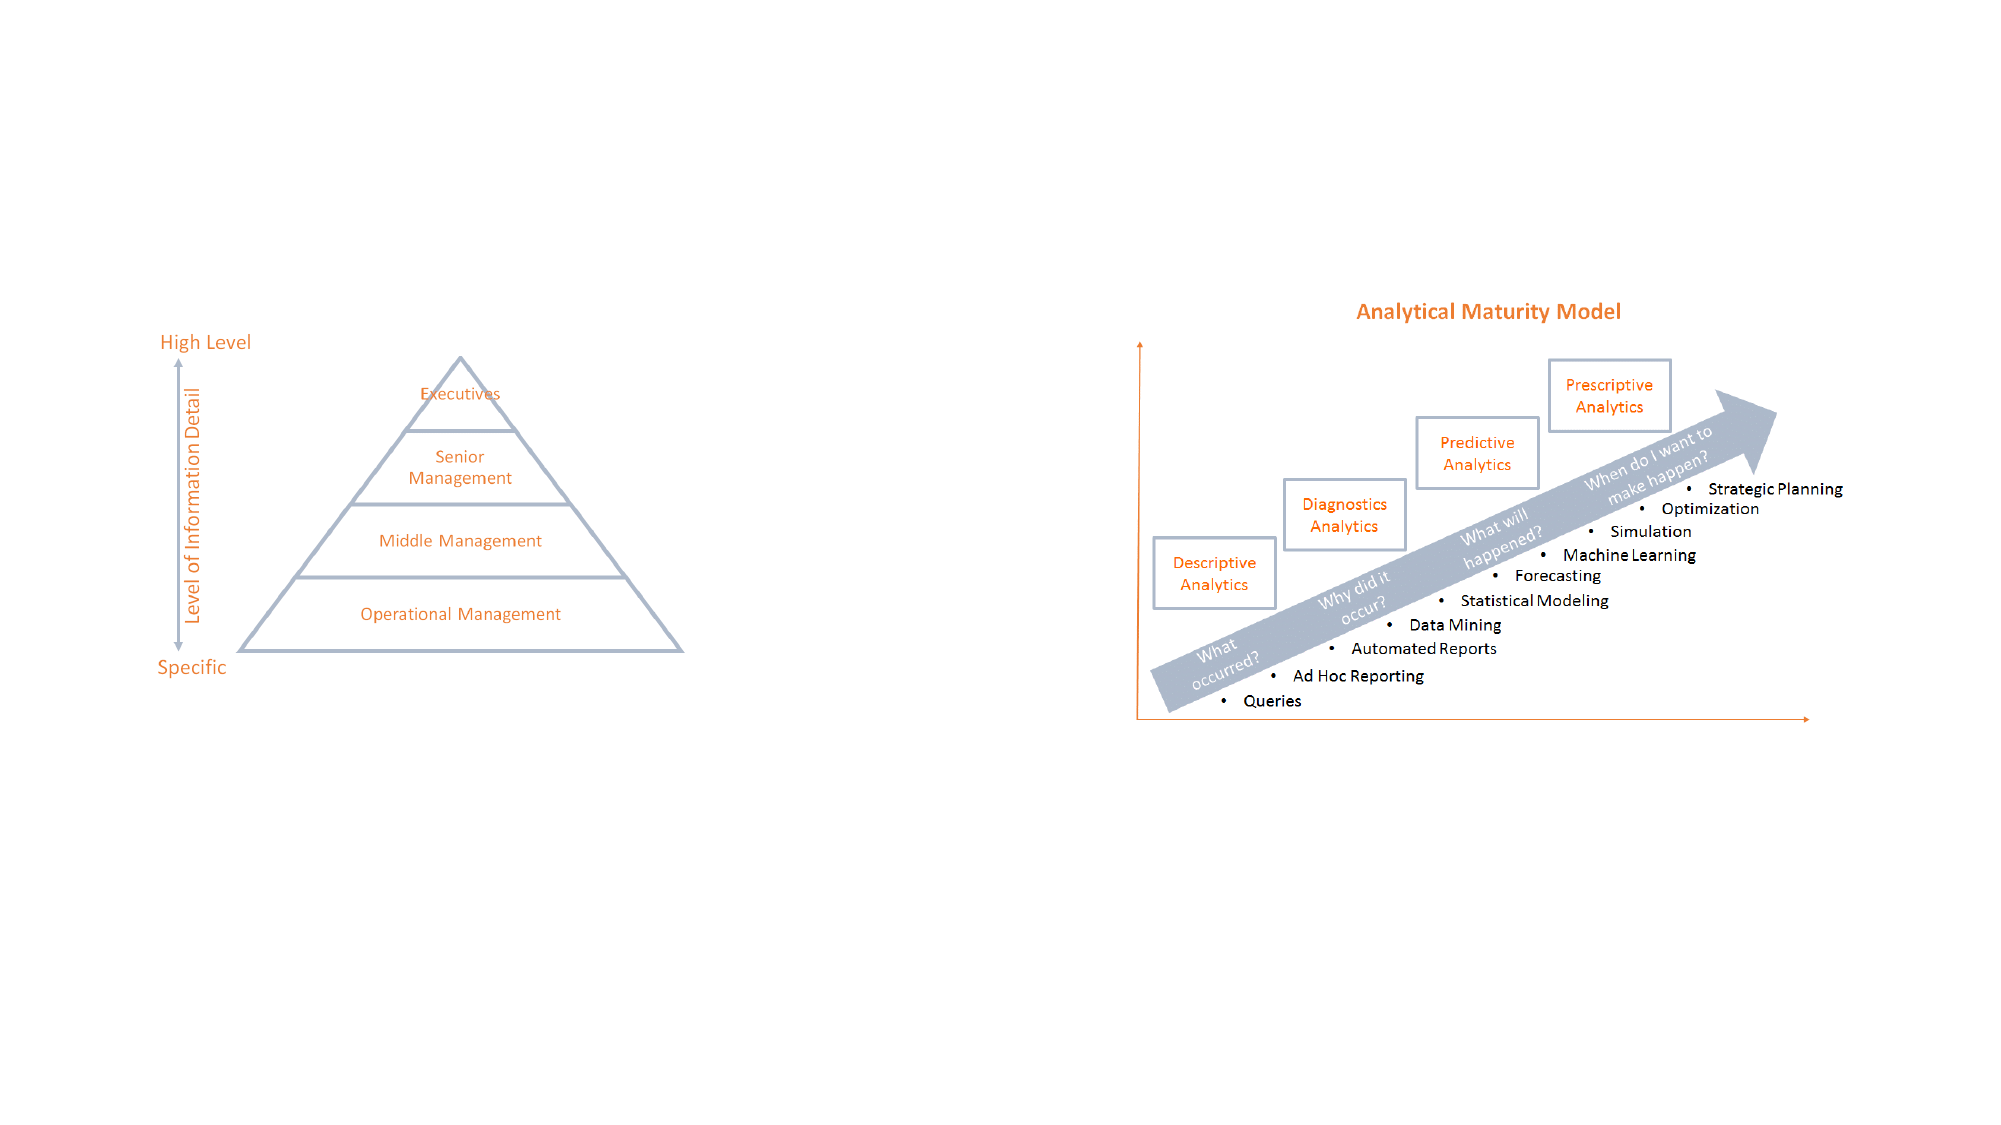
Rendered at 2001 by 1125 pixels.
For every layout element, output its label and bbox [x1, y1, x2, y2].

picture [1133, 289, 1859, 726]
picture [144, 321, 685, 694]
